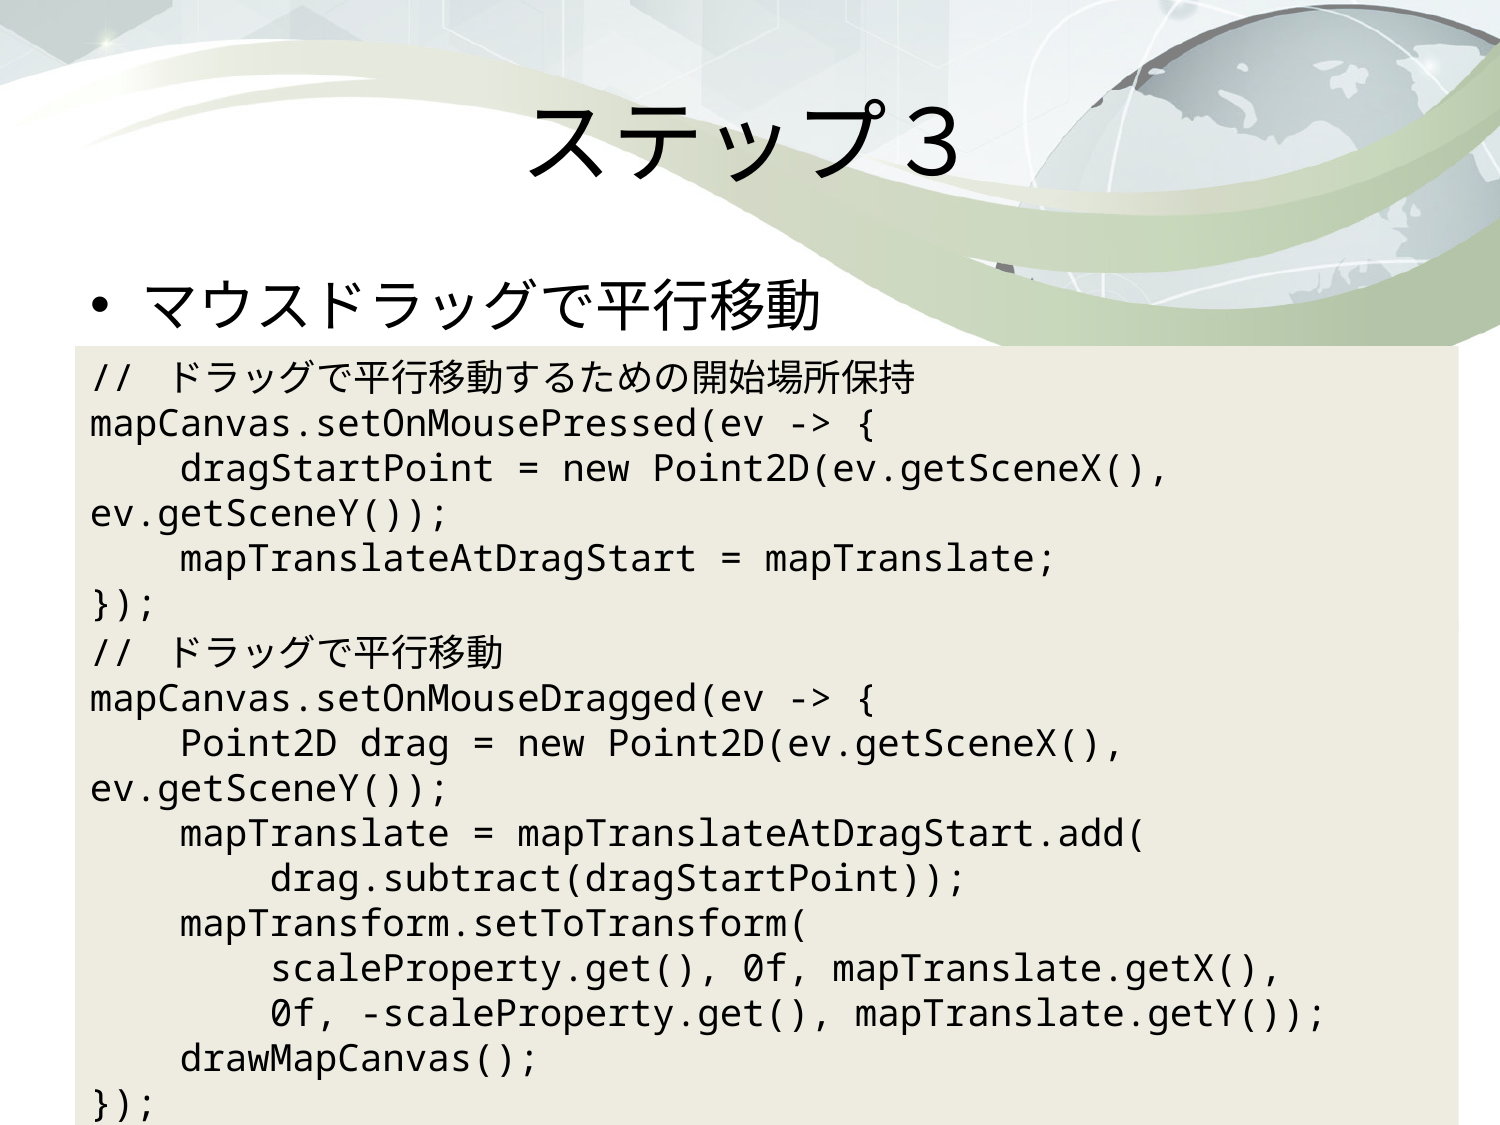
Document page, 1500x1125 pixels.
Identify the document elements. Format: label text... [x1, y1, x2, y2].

title ステップ３ [75, 45, 1425, 233]
text_box // ドラッグで平行移動するための開始場所保持 mapCanvas.setOnMousePressed(ev -> { dragStartPoint = new Point2D(ev.getSceneX(), ev.getSceneY()); mapTranslateAtDragStart = mapTranslate; }); [75, 346, 1459, 621]
text_box // ドラッグで平行移動 mapCanvas.setOnMouseDragged(ev -> { Point2D drag = new Point2D(ev.getSceneX(), ev.getSceneY()); mapTranslate = mapTranslateAtDragStart.add( drag.subtract(dragStartPoint)); mapTransform.setToTransform( scaleProperty.get(), 0f, mapTranslate.getX(), 0f, -scaleProperty.get(), mapTranslate.getY()); drawMapCanvas(); }); [75, 621, 1459, 1125]
list マウスドラッグで平行移動 [75, 262, 1425, 346]
